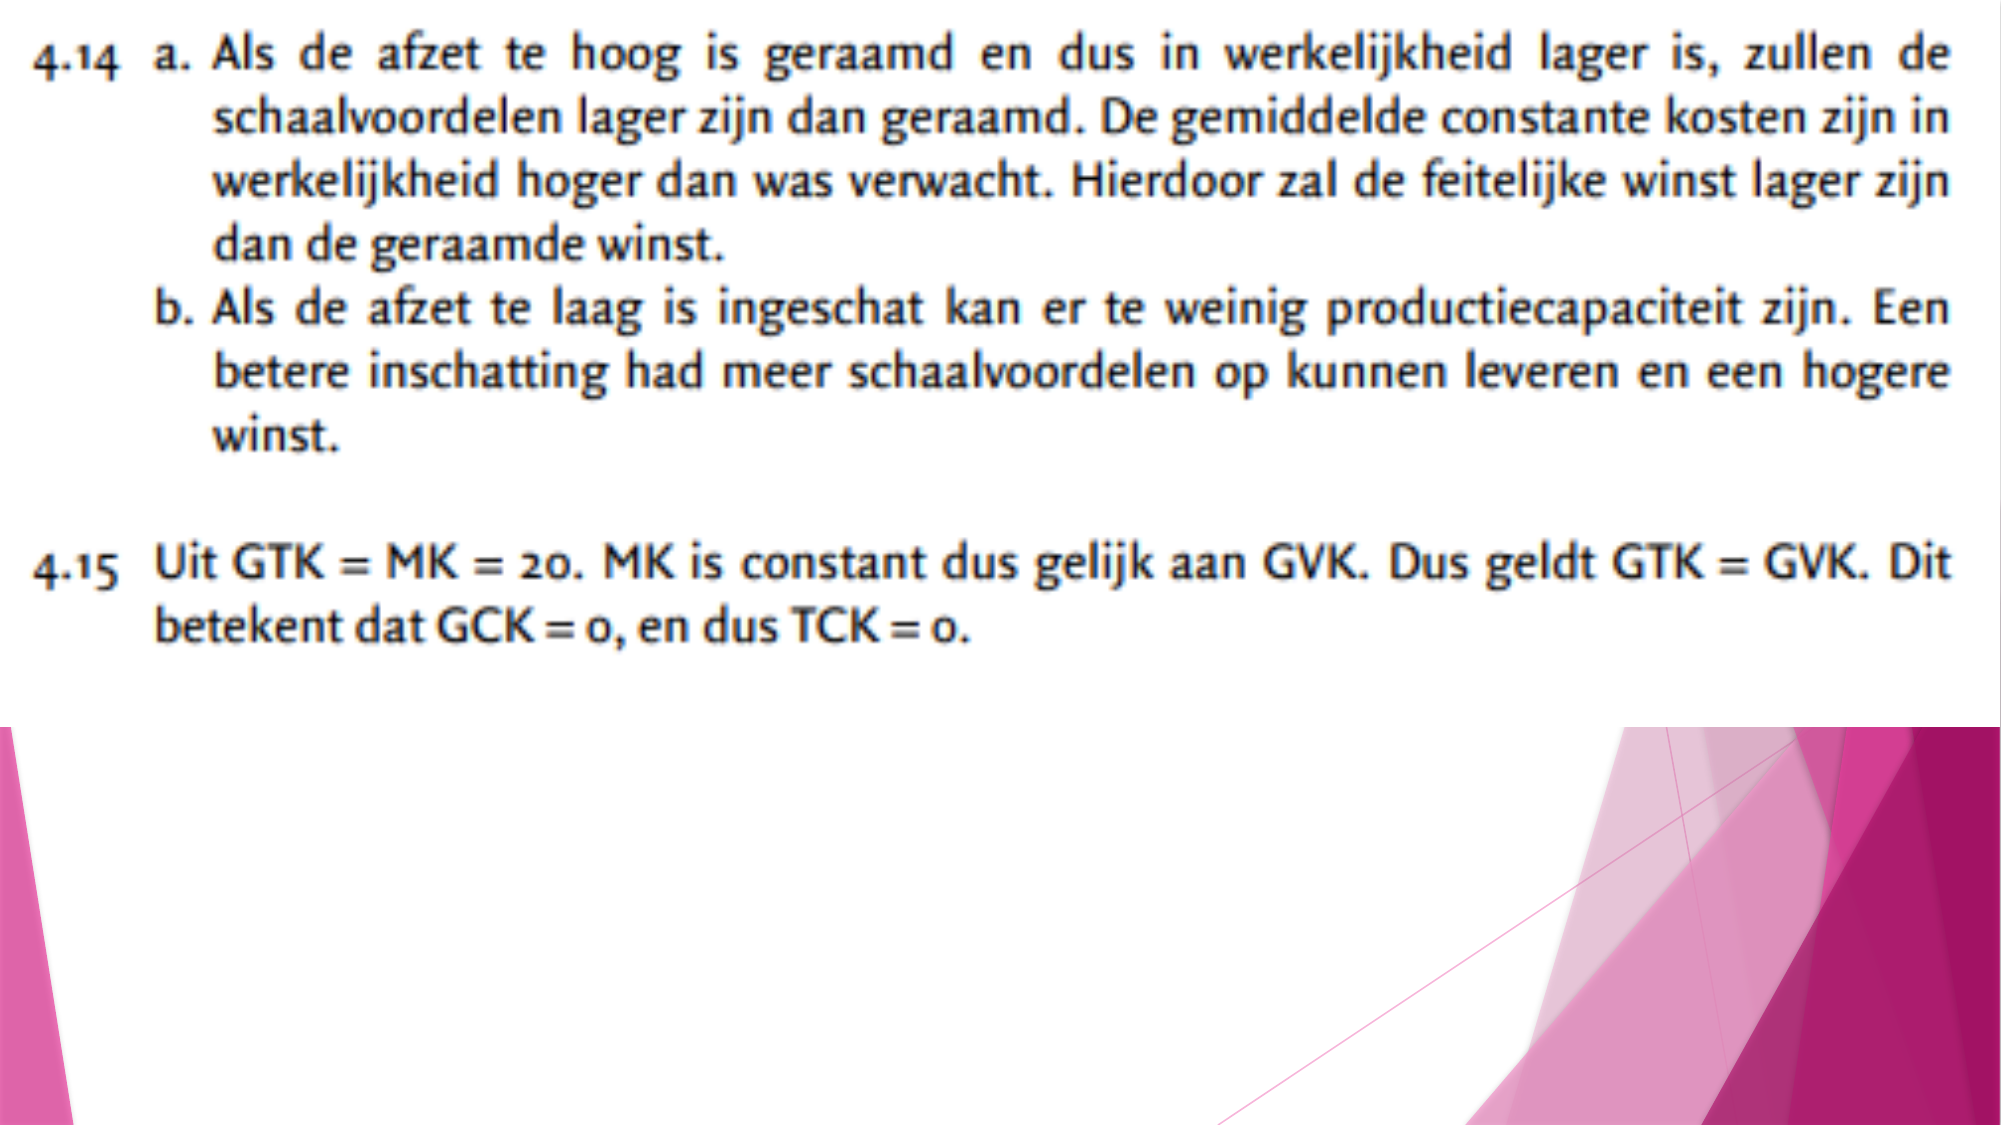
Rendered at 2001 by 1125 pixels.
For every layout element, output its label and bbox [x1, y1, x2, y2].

picture [0, 0, 2000, 727]
